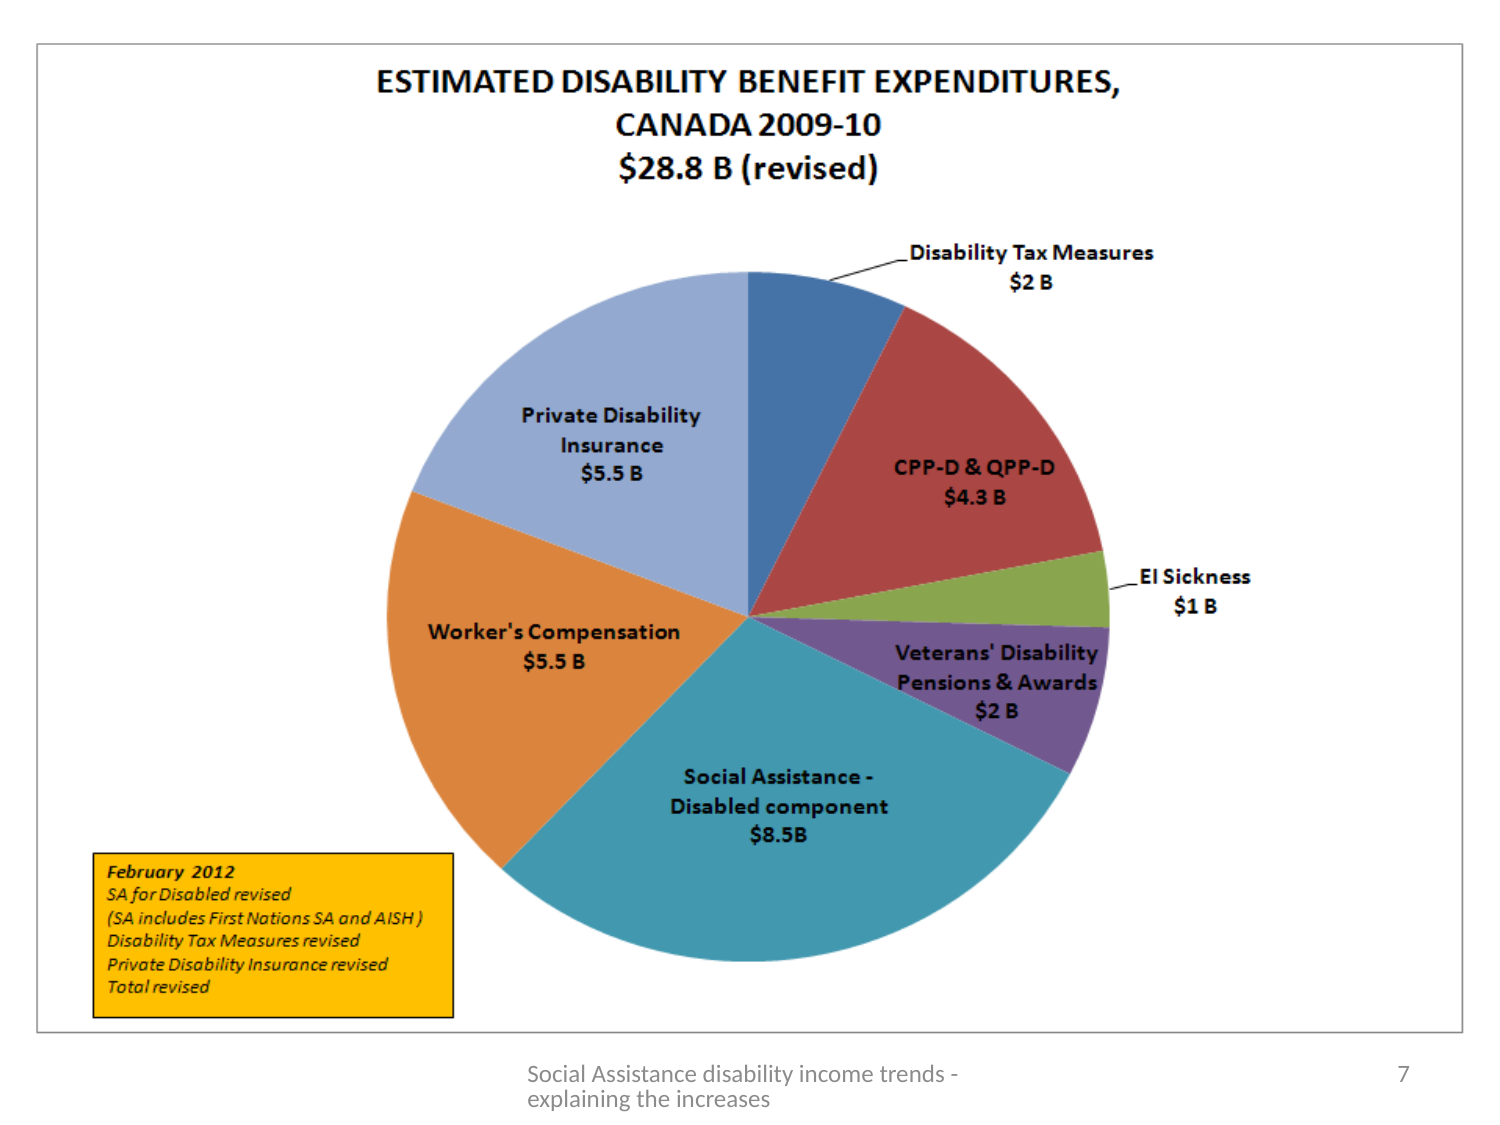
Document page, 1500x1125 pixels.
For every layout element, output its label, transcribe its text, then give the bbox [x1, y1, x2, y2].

footer Social Assistance disability income trends - explaining the increases [512, 1044, 988, 1103]
picture [35, 42, 1465, 1036]
slide_number 7 [1074, 1044, 1425, 1103]
